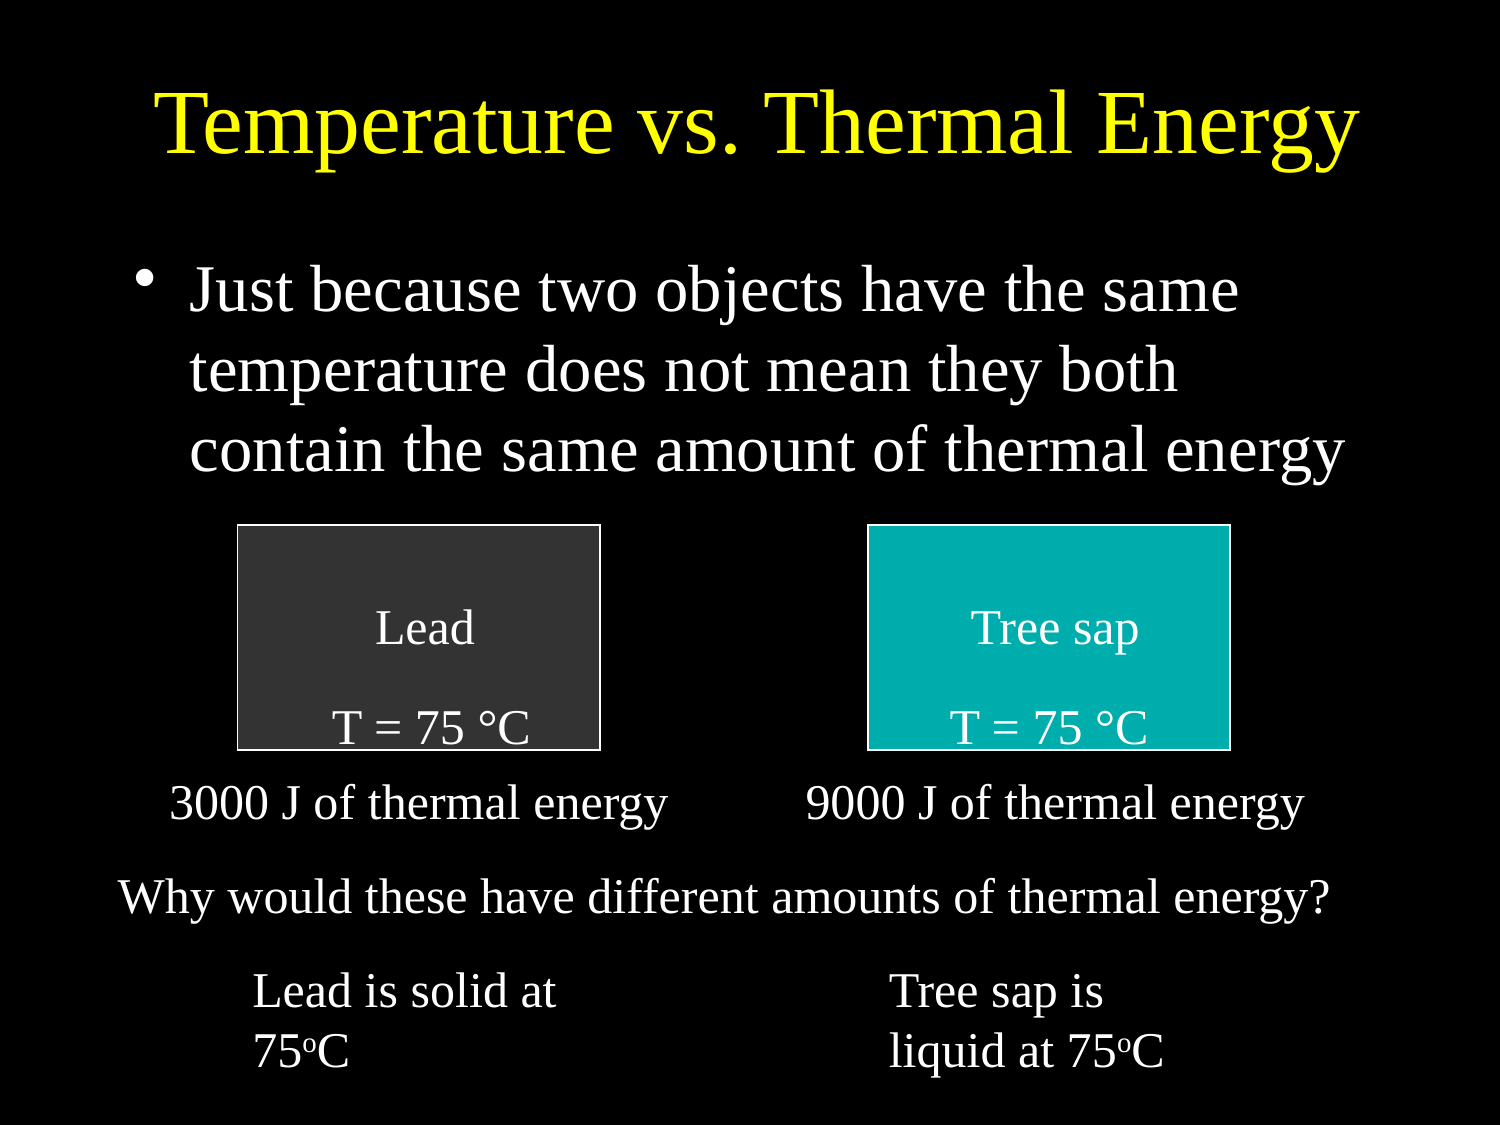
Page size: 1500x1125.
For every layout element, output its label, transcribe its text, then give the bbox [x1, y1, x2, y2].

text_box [790, 524, 1345, 839]
text_box Tree sap is liquid at 75oC [874, 949, 1237, 1085]
title Temperature vs. Thermal Energy [120, 22, 1396, 211]
list Just because two objects have the same temperature does not mean they both contain the same amount of thermal energy [118, 237, 1394, 913]
text_box Lead is solid at 75oC [237, 949, 600, 1085]
text_box Why would these have different amounts of thermal energy? [102, 856, 1367, 931]
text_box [102, 524, 736, 839]
